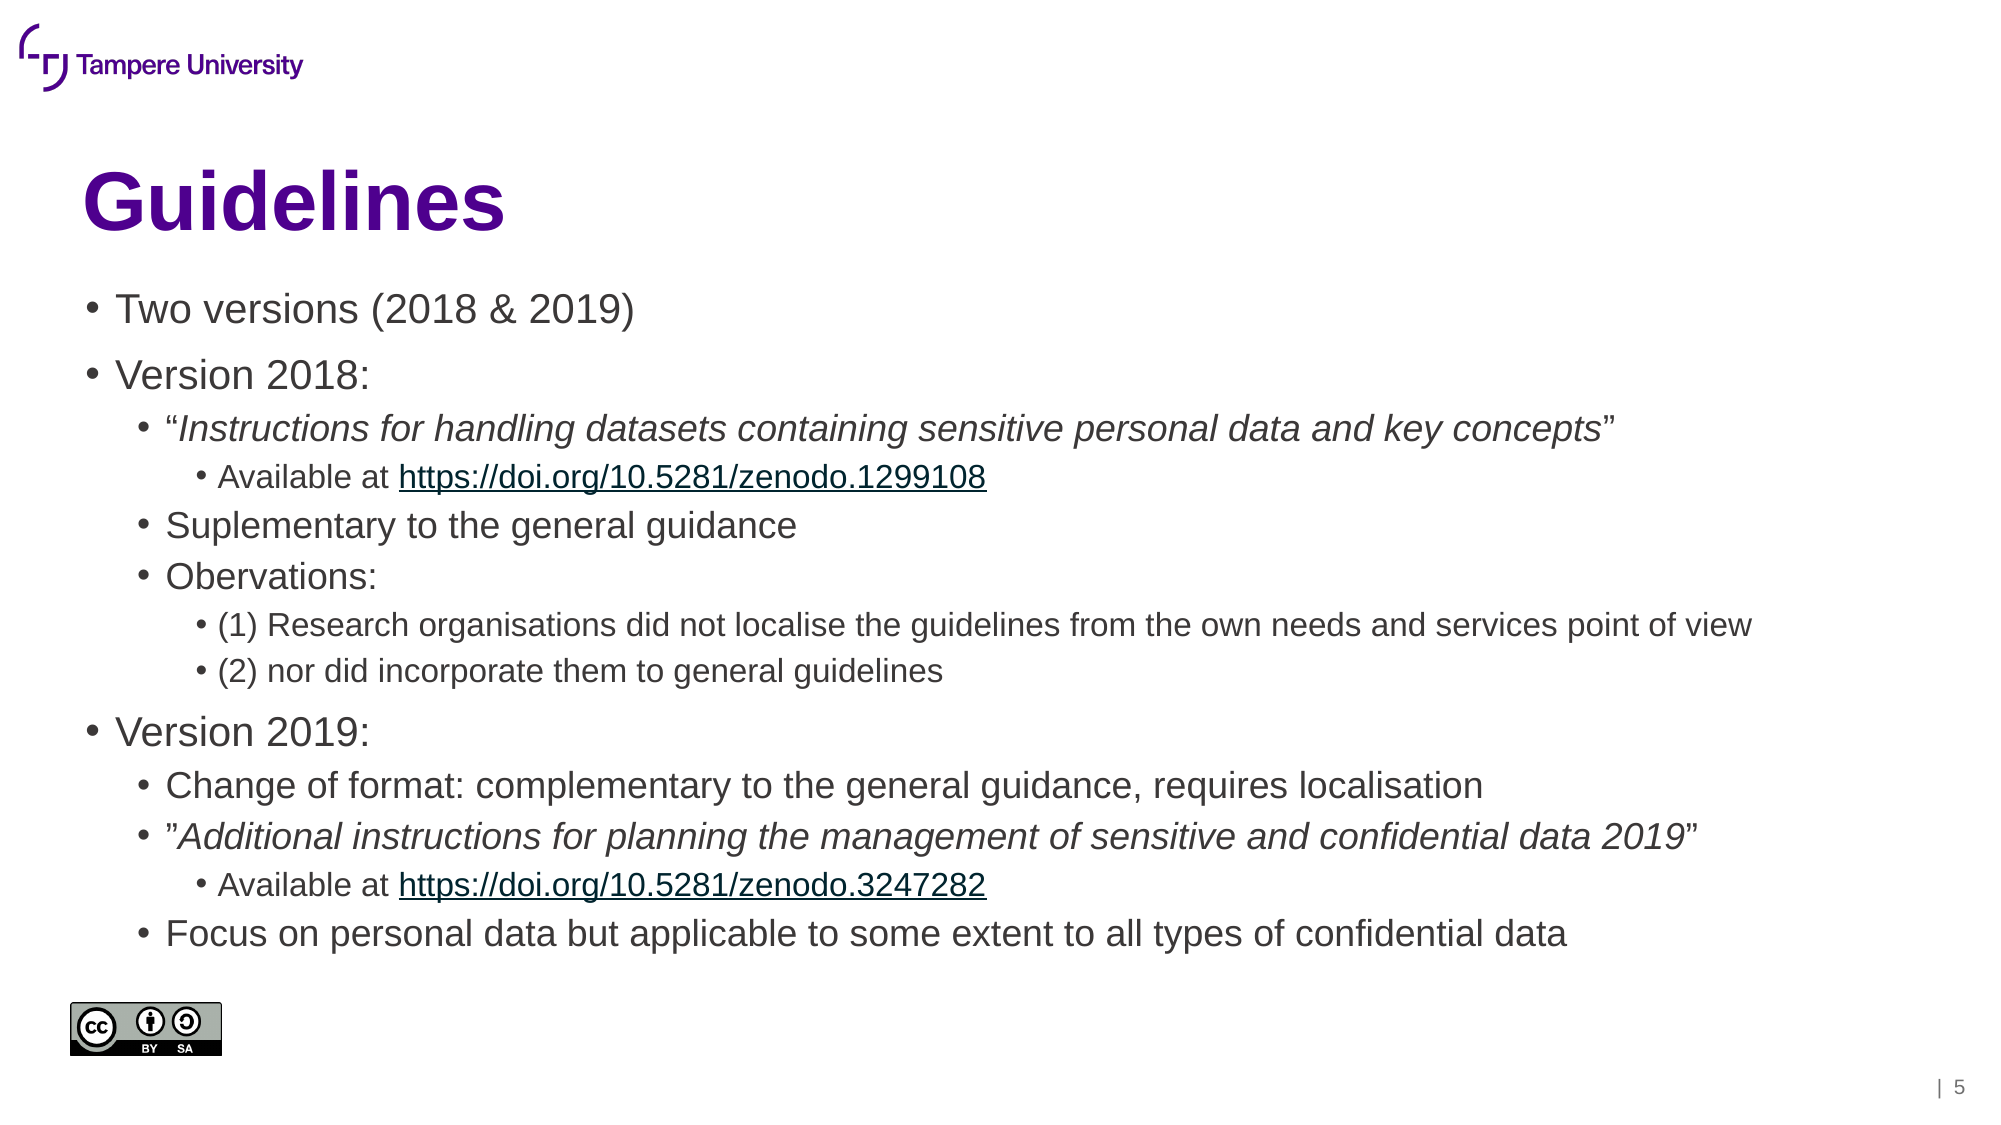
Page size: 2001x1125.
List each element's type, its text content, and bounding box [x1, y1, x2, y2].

slide_number | 4 [1918, 1064, 1981, 1107]
picture [4, 5, 321, 107]
list Two versions (2018 & 2019) Version 2018: “Instructions for handling datasets containing sensitive personal data and key concepts” Available at https://doi.org/10.5281/zenodo.1299108 Suplementary to the general guidance Obervations: (1) Research organisations did not localise the guidelines from the own needs and services point of view (2) nor did incorporate them to general guidelines Version 2019: Change of format: complementary to the general guidance, requires localisation ”Additional instructions for planning the management of sensitive and confidential data 2019” Available at https://doi.org/10.5281/zenodo.3247282 Focus on personal data but applicable to some extent to all types of confidential data [70, 280, 1796, 994]
picture [70, 1002, 222, 1056]
title Guidelines [67, 149, 1793, 256]
